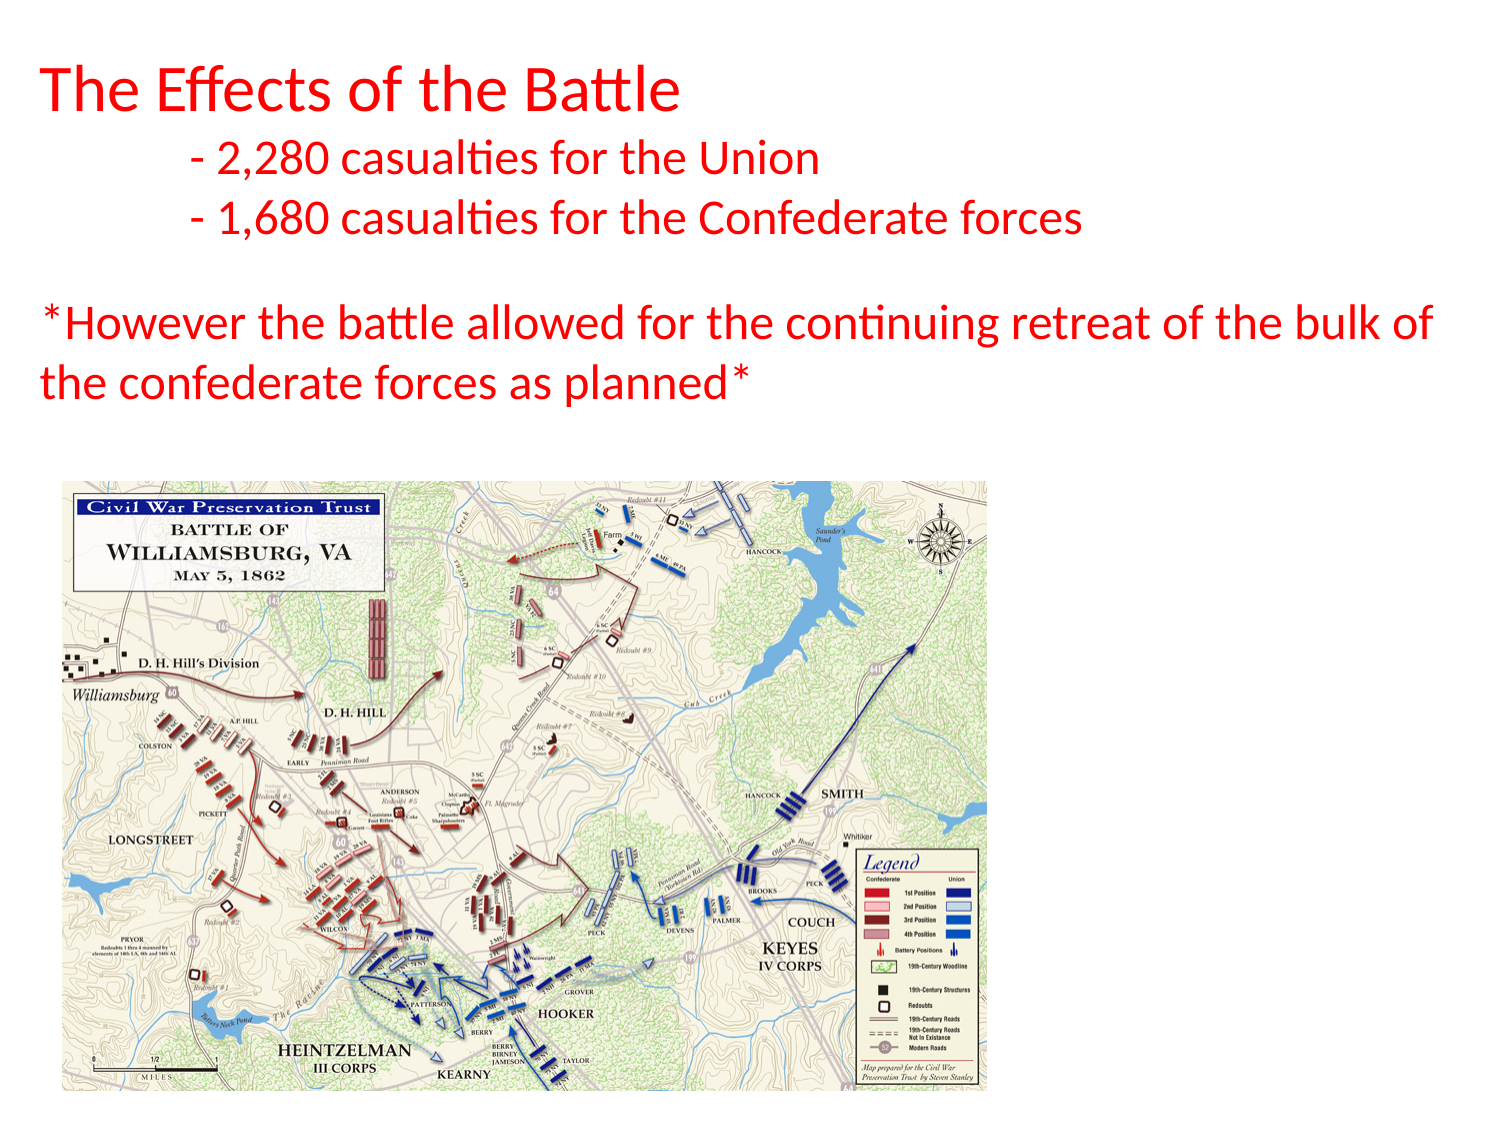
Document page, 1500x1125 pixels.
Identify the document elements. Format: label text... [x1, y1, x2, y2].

text_box The Effects of the Battle - 2,280 casualties for the Union - 1,680 casualties for the Confederate forces *However the battle allowed for the continuing retreat of the bulk of the confederate forces as planned* [24, 37, 1463, 478]
picture [62, 481, 988, 1091]
